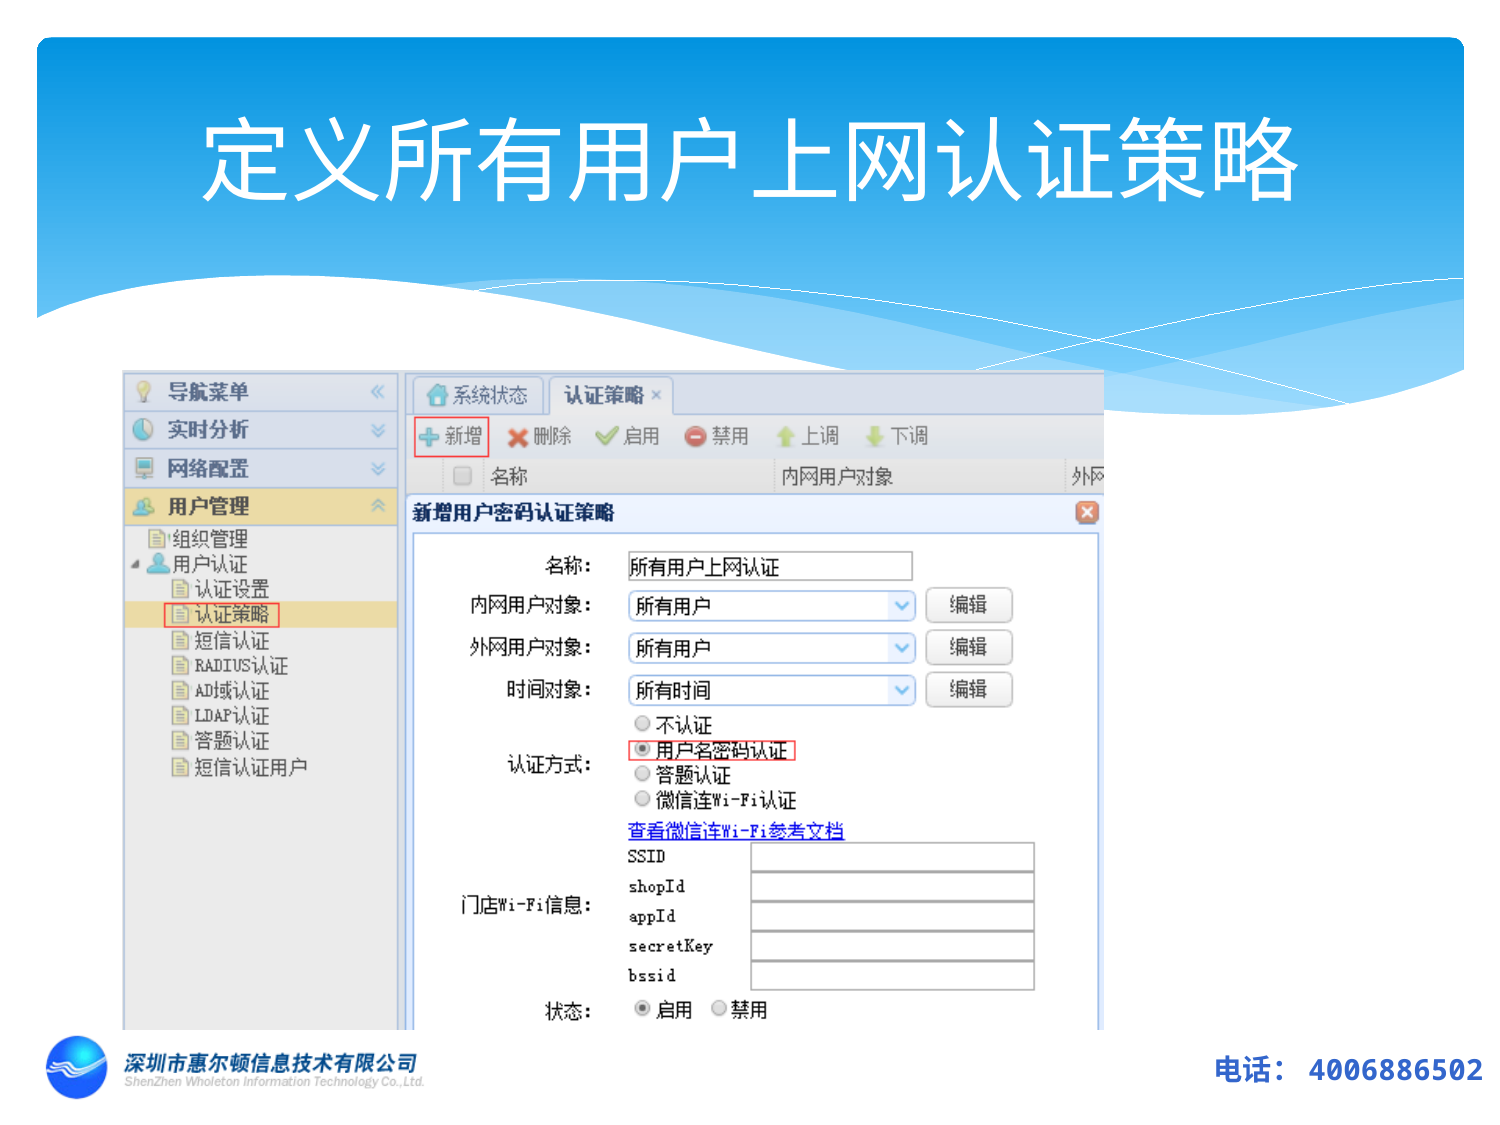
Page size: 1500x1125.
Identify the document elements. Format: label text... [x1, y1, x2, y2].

title 定义所有用户上网认证策略 [74, 55, 1426, 262]
picture [24, 370, 1104, 1110]
